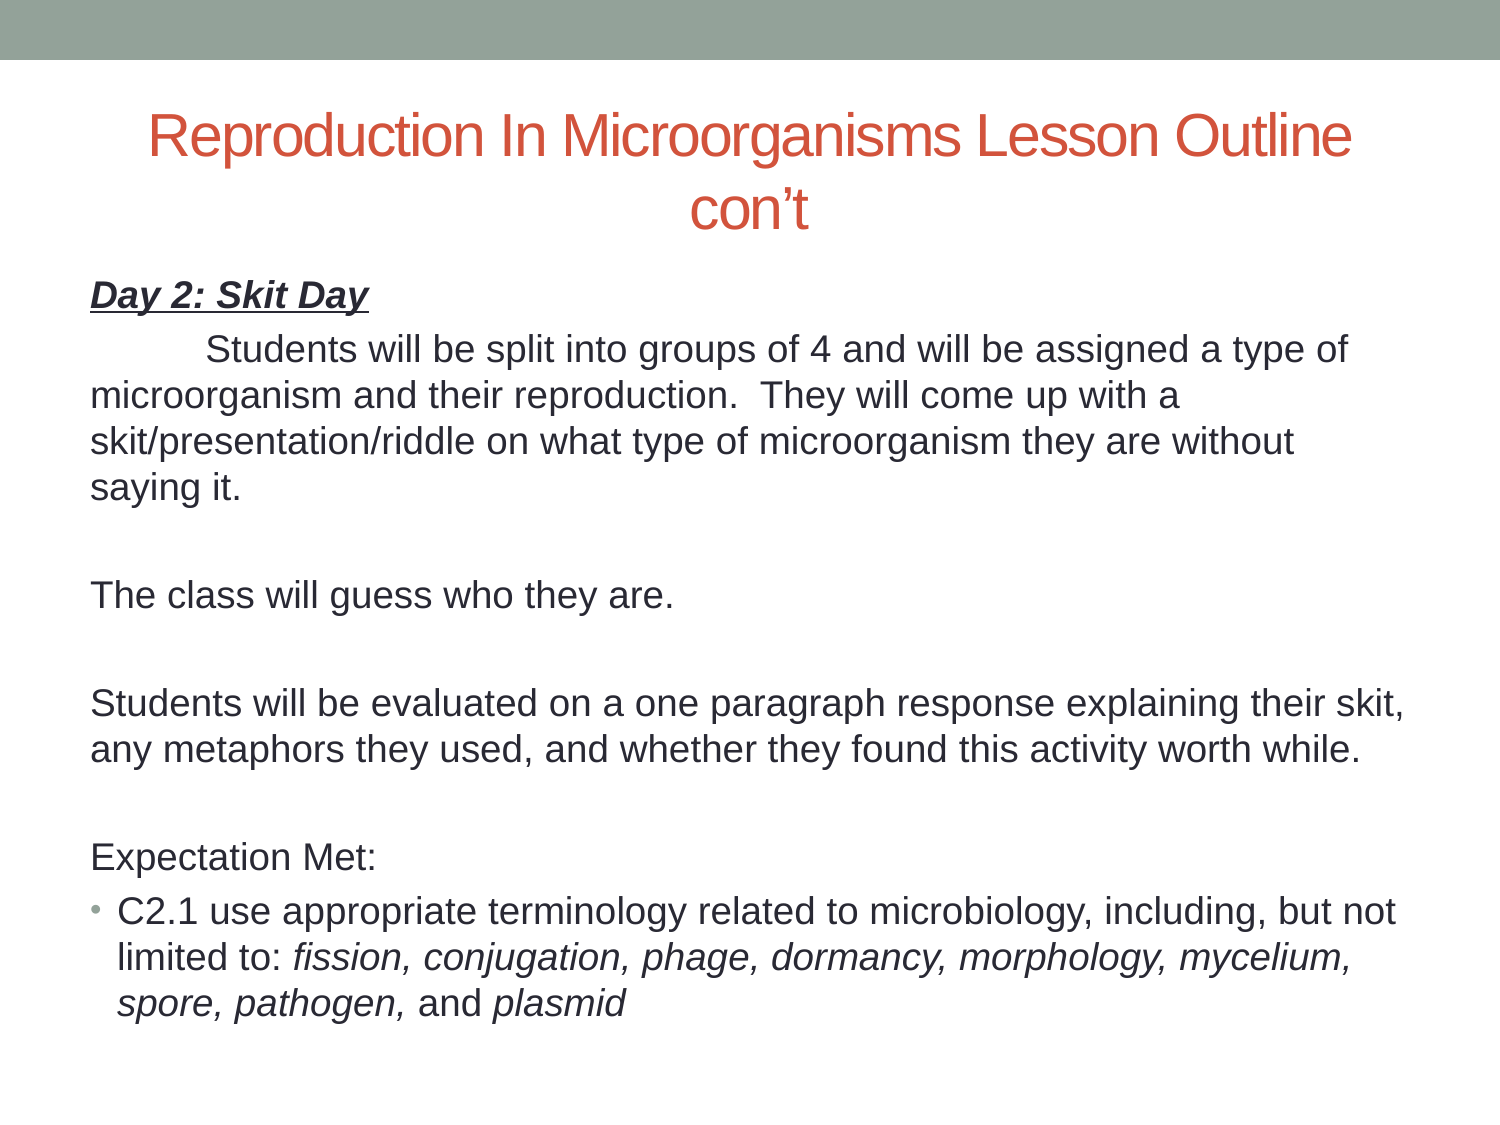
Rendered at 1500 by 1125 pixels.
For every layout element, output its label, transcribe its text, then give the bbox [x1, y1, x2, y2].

title Reproduction In Microorganisms Lesson Outline con’t [75, 87, 1425, 250]
list Day 2: Skit Day Students will be split into groups of 4 and will be assigned a type of microorganism and their reproduction. They will come up with a skit/presentation/riddle on what type of microorganism they are without saying it. The class will guess who they are. Students will be evaluated on a one paragraph response explaining their skit, any metaphors they used, and whether they found this activity worth while. Expectation Met: C2.1 use appropriate terminology related to microbiology, including, but not limited to: fission, conjugation, phage, dormancy, morphology, mycelium, spore, pathogen, and plasmid [75, 262, 1425, 1063]
